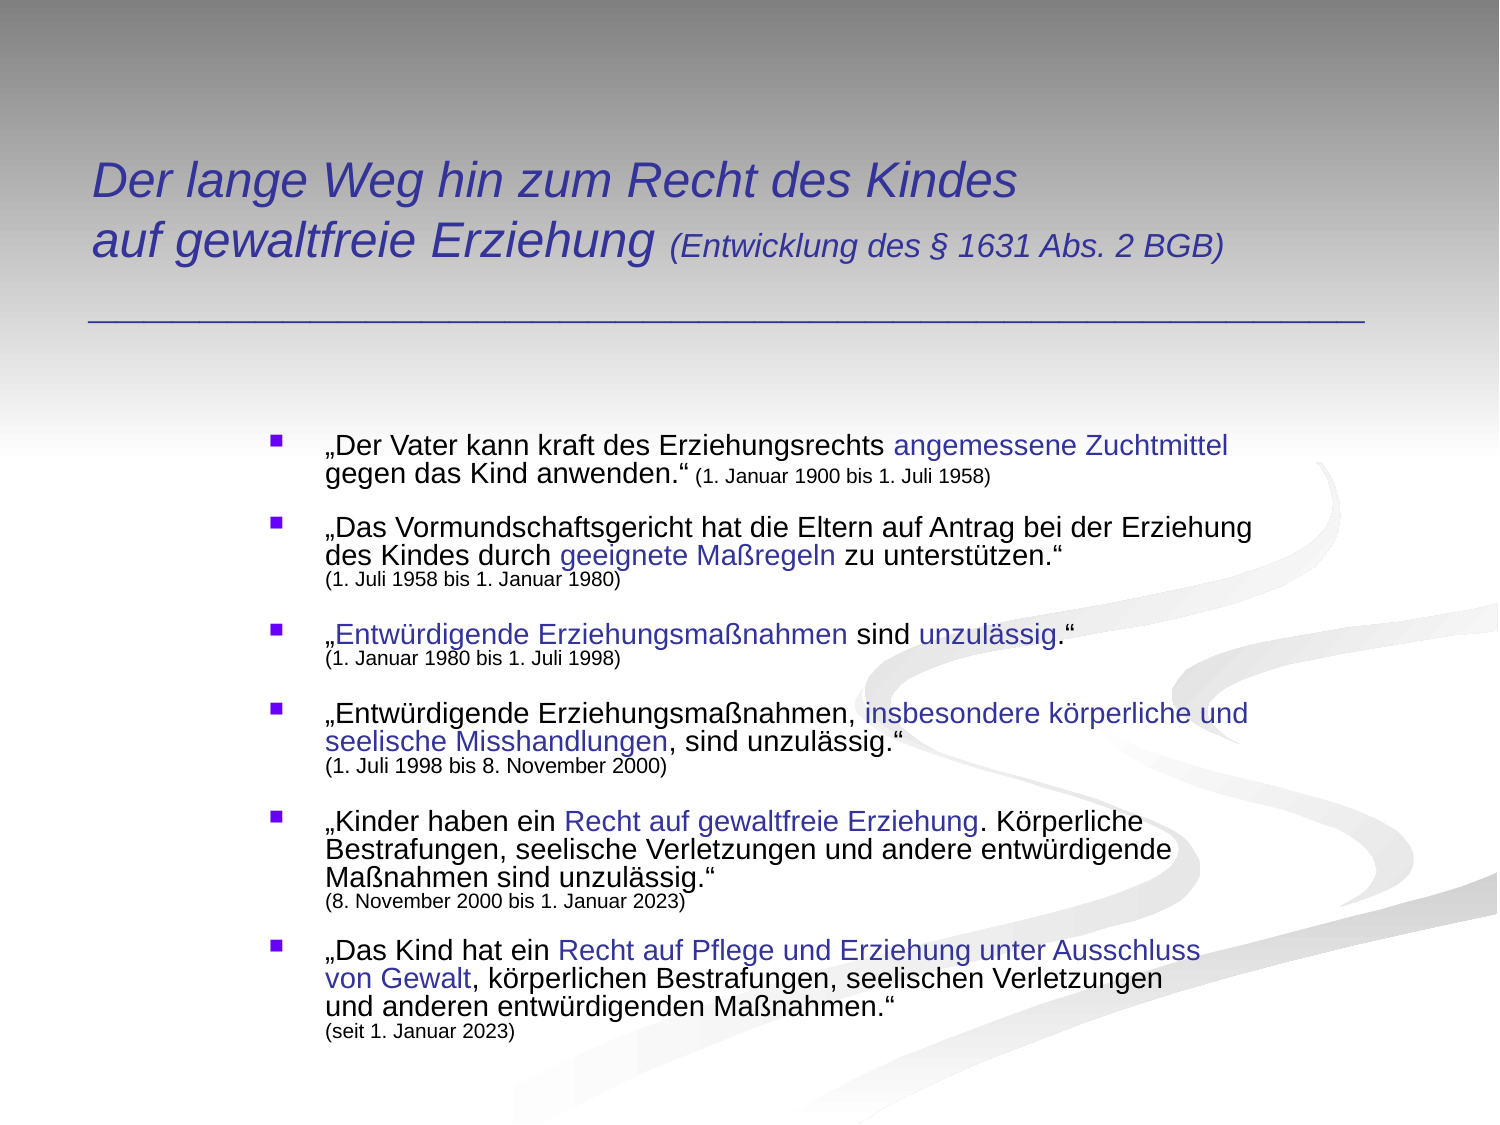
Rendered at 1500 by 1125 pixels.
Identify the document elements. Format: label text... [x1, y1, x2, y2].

list „Der Vater kann kraft des Erziehungsrechts angemessene Zuchtmittel gegen das Kind anwenden.“ (1. Januar 1900 bis 1. Juli 1958) „Das Vormundschaftsgericht hat die Eltern auf Antrag bei der Erziehung des Kindes durch geeignete Maßregeln zu unterstützen.“ (1. Juli 1958 bis 1. Januar 1980) „Entwürdigende Erziehungsmaßnahmen sind unzulässig.“ (1. Januar 1980 bis 1. Juli 1998) „Entwürdigende Erziehungsmaßnahmen, insbesondere körperliche und seelische Misshandlungen, sind unzulässig.“ (1. Juli 1998 bis 8. November 2000) „Kinder haben ein Recht auf gewaltfreie Erziehung. Körperliche Bestrafungen, seelische Verletzungen und andere entwürdigende Maßnahmen sind unzulässig.“ (8. November 2000 bis 1. Januar 2023) „Das Kind hat ein Recht auf Pflege und Erziehung unter Ausschluss von Gewalt, körperlichen Bestrafungen, seelischen Verletzungen und anderen entwürdigenden Maßnahmen.“ (seit 1. Januar 2023) [253, 349, 1306, 1071]
title Der lange Weg hin zum Recht des Kindes auf gewaltfreie Erziehung (Entwicklung des § 1631 Abs. 2 BGB) ______________________________________________ [76, 113, 1471, 362]
